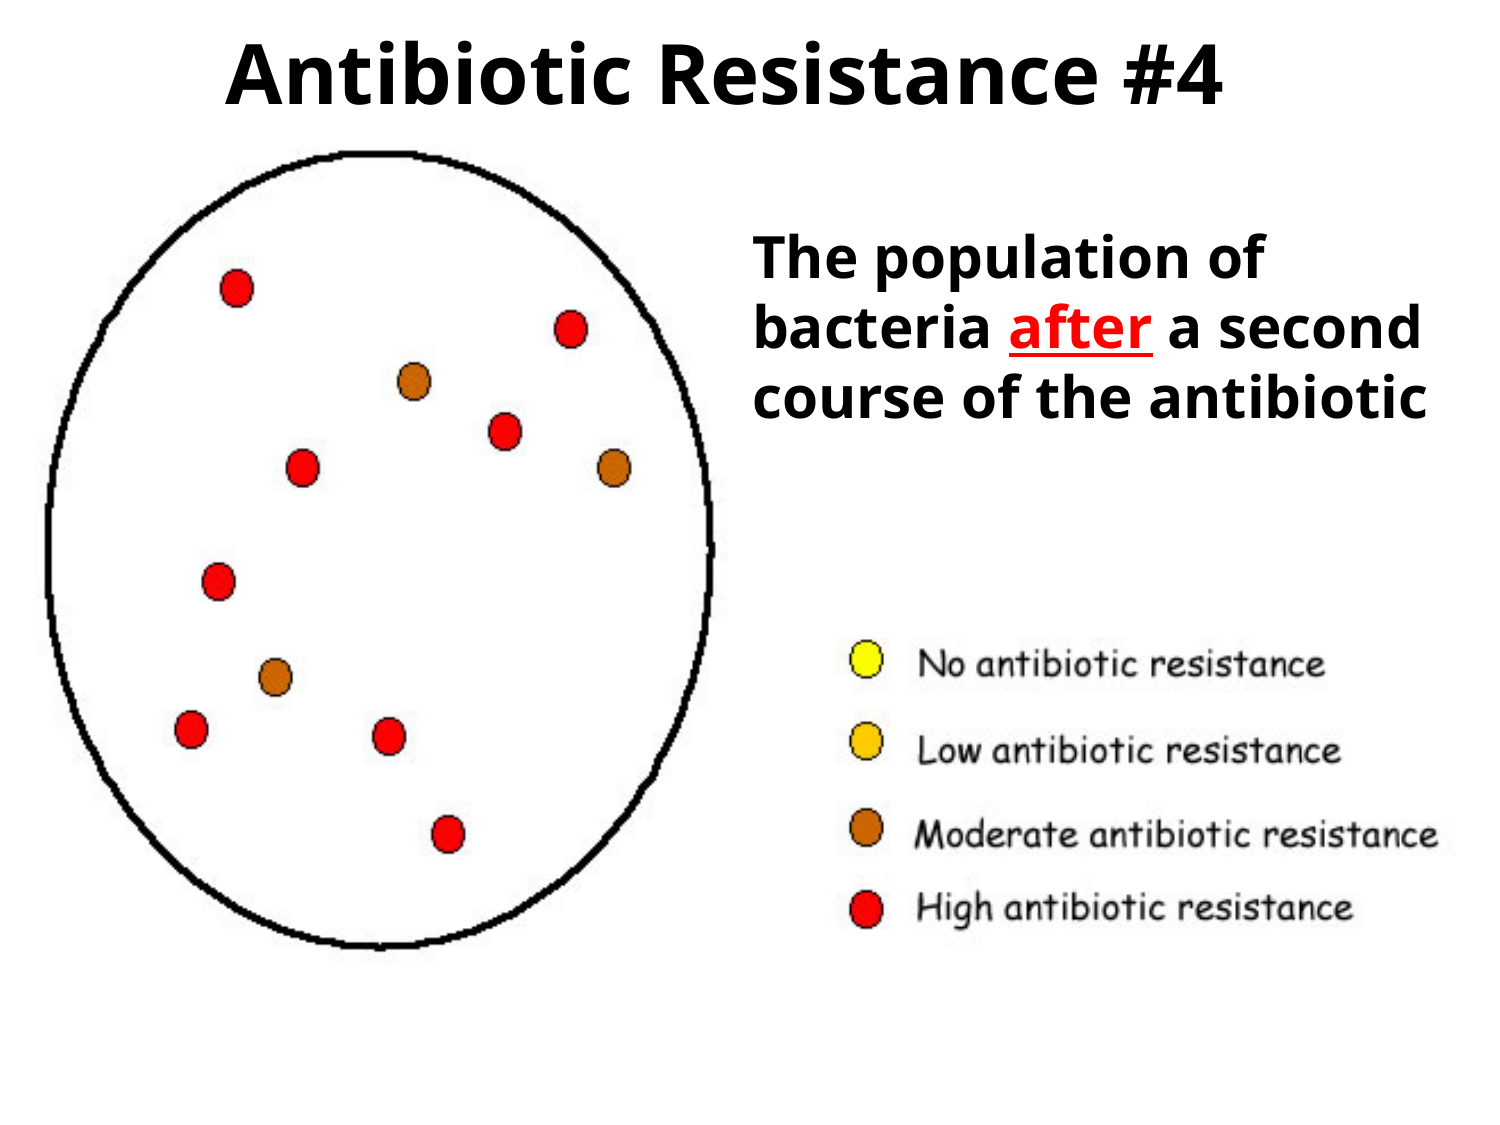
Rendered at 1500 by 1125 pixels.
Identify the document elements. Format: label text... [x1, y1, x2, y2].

picture [0, 74, 1500, 1076]
title Antibiotic Resistance #4 [49, 0, 1401, 73]
